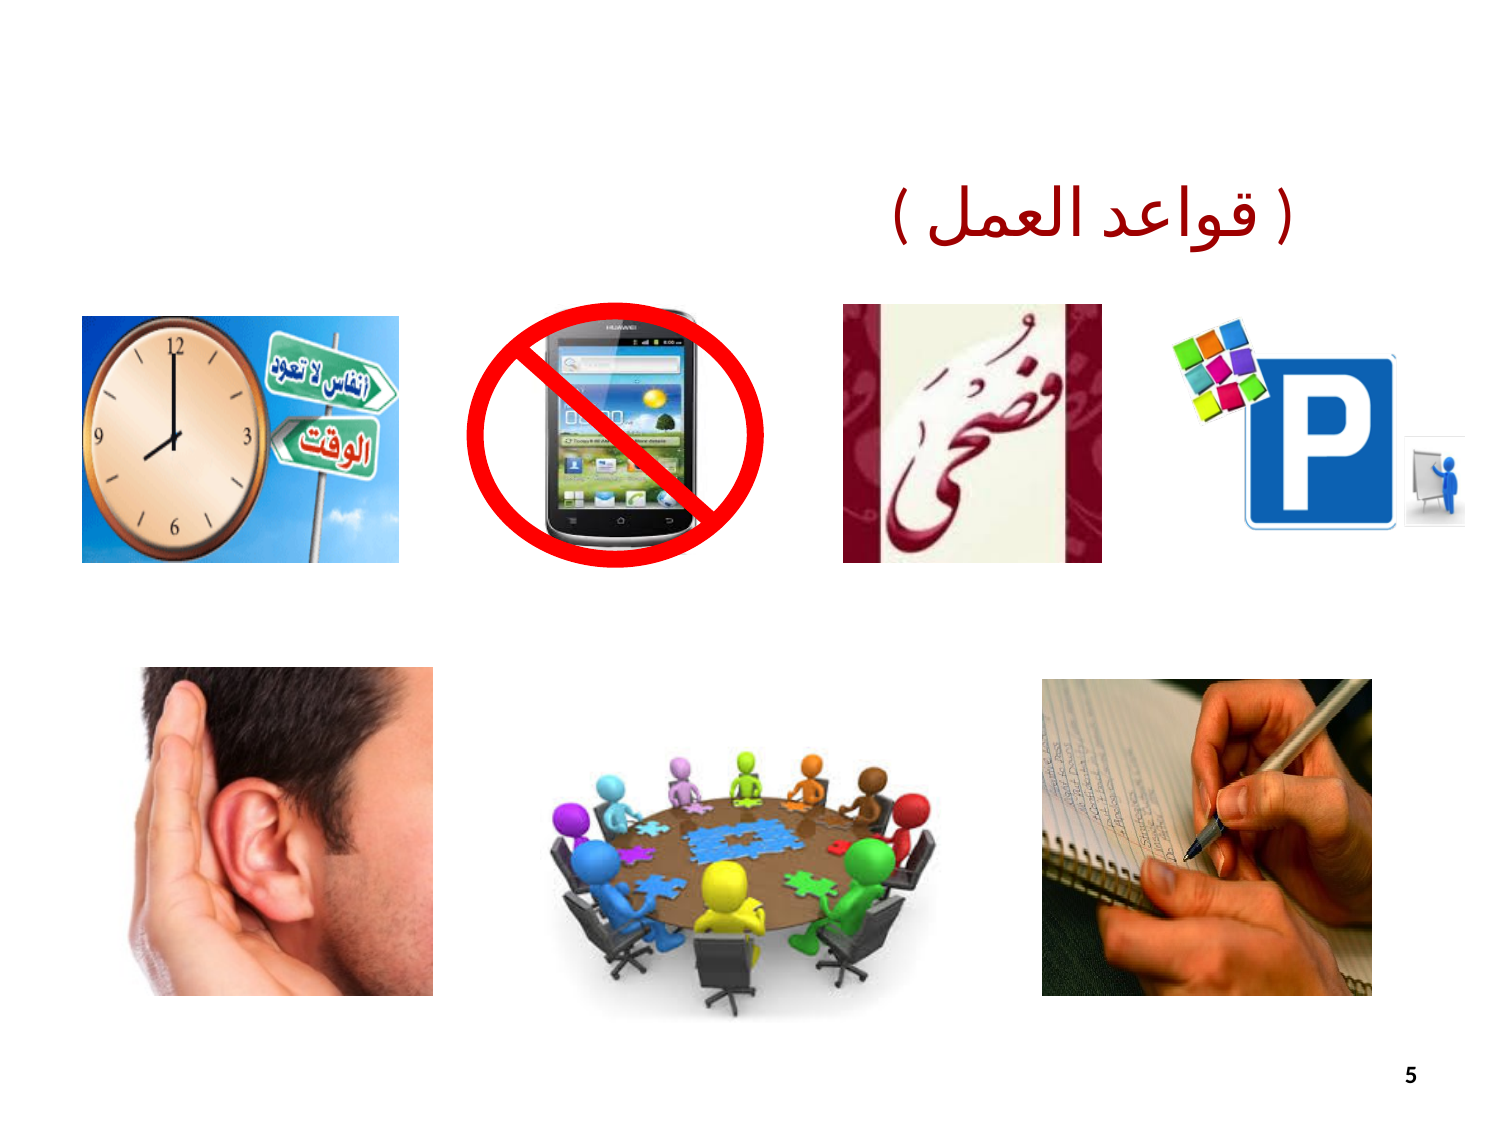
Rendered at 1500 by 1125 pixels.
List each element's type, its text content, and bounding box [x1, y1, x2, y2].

picture [1171, 316, 1466, 531]
picture [540, 721, 946, 1026]
picture [843, 304, 1102, 563]
picture [468, 304, 774, 555]
picture [70, 667, 433, 997]
picture [81, 316, 399, 563]
slide_number 5 [1396, 1050, 1426, 1097]
picture [1042, 679, 1372, 997]
text_box ( قواعد العمل ) [191, 162, 1367, 337]
text_box [576, 563, 655, 568]
